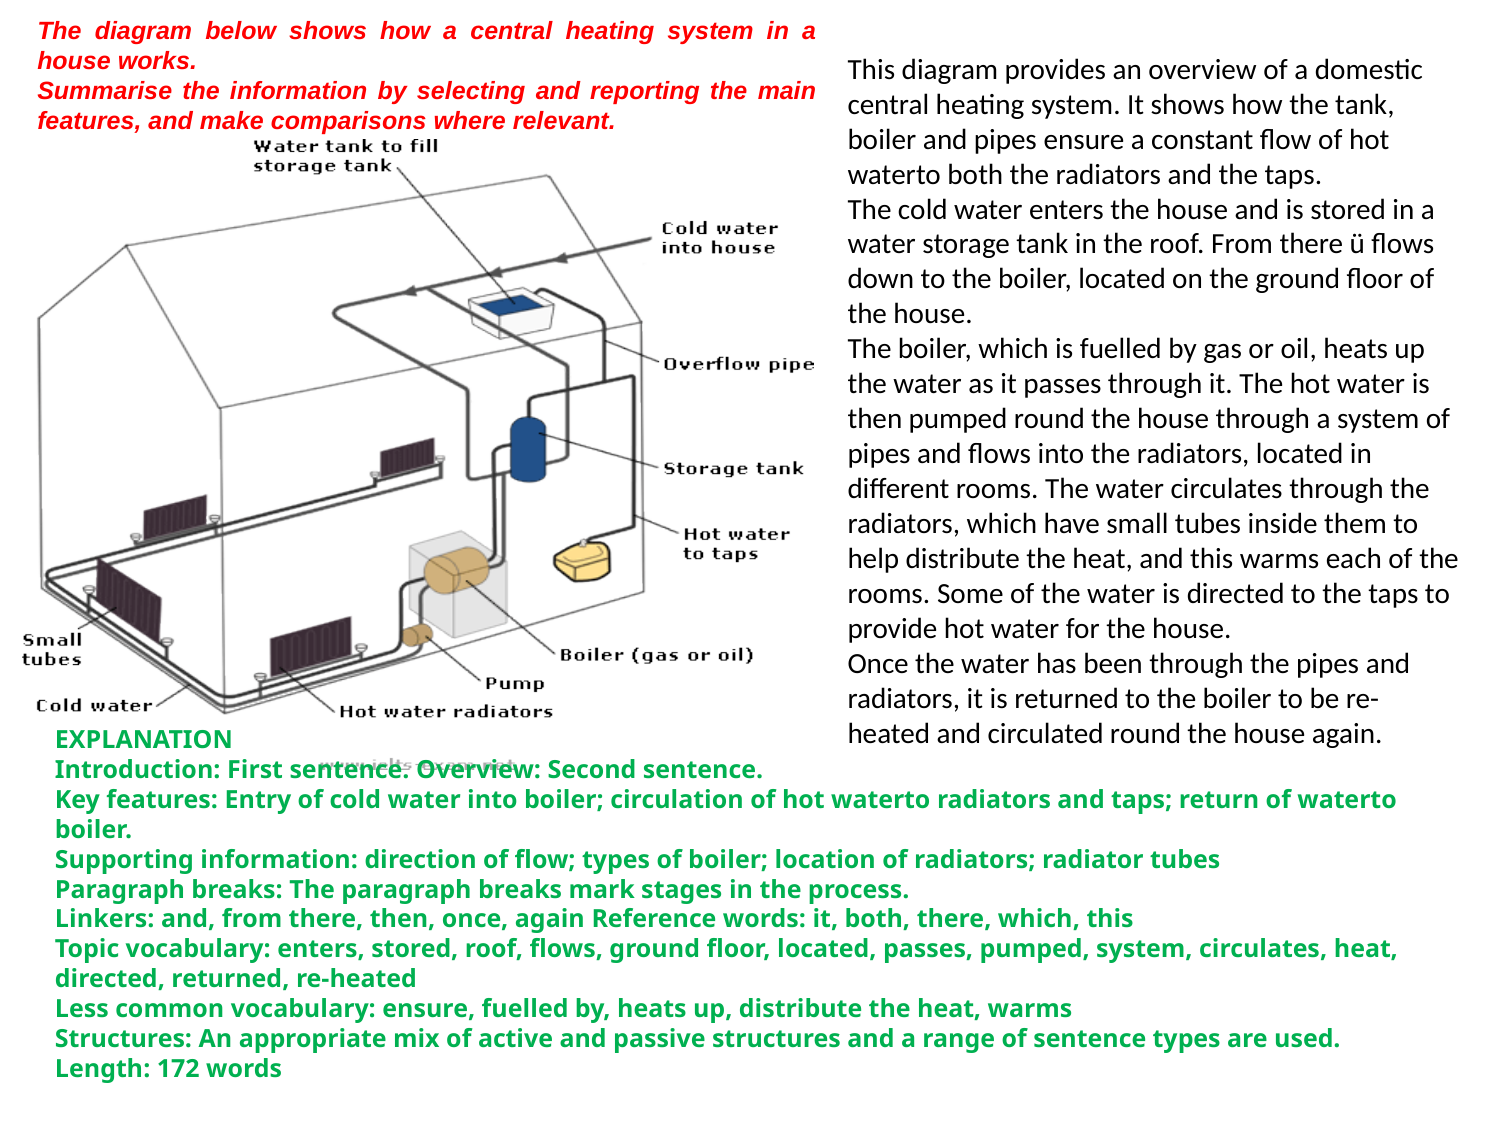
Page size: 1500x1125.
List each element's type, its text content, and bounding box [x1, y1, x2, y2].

text_box The diagram below shows how a central heating system in a house works. Summarise the information by selecting and reporting the main features, and make comparisons where relevant. [22, 7, 833, 143]
text_box EXPLANATION Introduction: First sentence. Overview: Second sentence. Key features: Entry of cold water into boiler; circulation of hot waterto radiators and taps; return of waterto boiler. Supporting information: direction of flow; types of boiler; location of radiators; radiator tubes Paragraph breaks: The paragraph breaks mark stages in the process. Linkers: and, from there, then, once, again Reference words: it, both, there, which, this Topic vocabulary: enters, stored, roof, flows, ground floor, located, passes, pumped, system, circulates, heat, directed, returned, re-heated Less common vocabulary: ensure, fuelled by, heats up, distribute the heat, warms Structures: An appropriate mix of active and passive structures and a range of sentence types are used. Length: 172 words [40, 715, 1473, 1090]
text_box This diagram provides an overview of a domestic central heating system. It shows how the tank, boiler and pipes ensure a constant flow of hot waterto both the radiators and the taps. The cold water enters the house and is stored in a water storage tank in the roof. From there ü flows down to the boiler, located on the ground floor of the house. The boiler, which is fuelled by gas or oil, heats up the water as it passes through it. The hot water is then pumped round the house through a system of pipes and flows into the radiators, located in different rooms. The water circulates through the radiators, which have small tubes inside them to help distribute the heat, and this warms each of the rooms. Some of the water is directed to the taps to provide hot water for the house. Once the water has been through the pipes and radiators, it is returned to the boiler to be re-heated and circulated round the house again. [832, 42, 1475, 757]
picture [22, 139, 814, 770]
